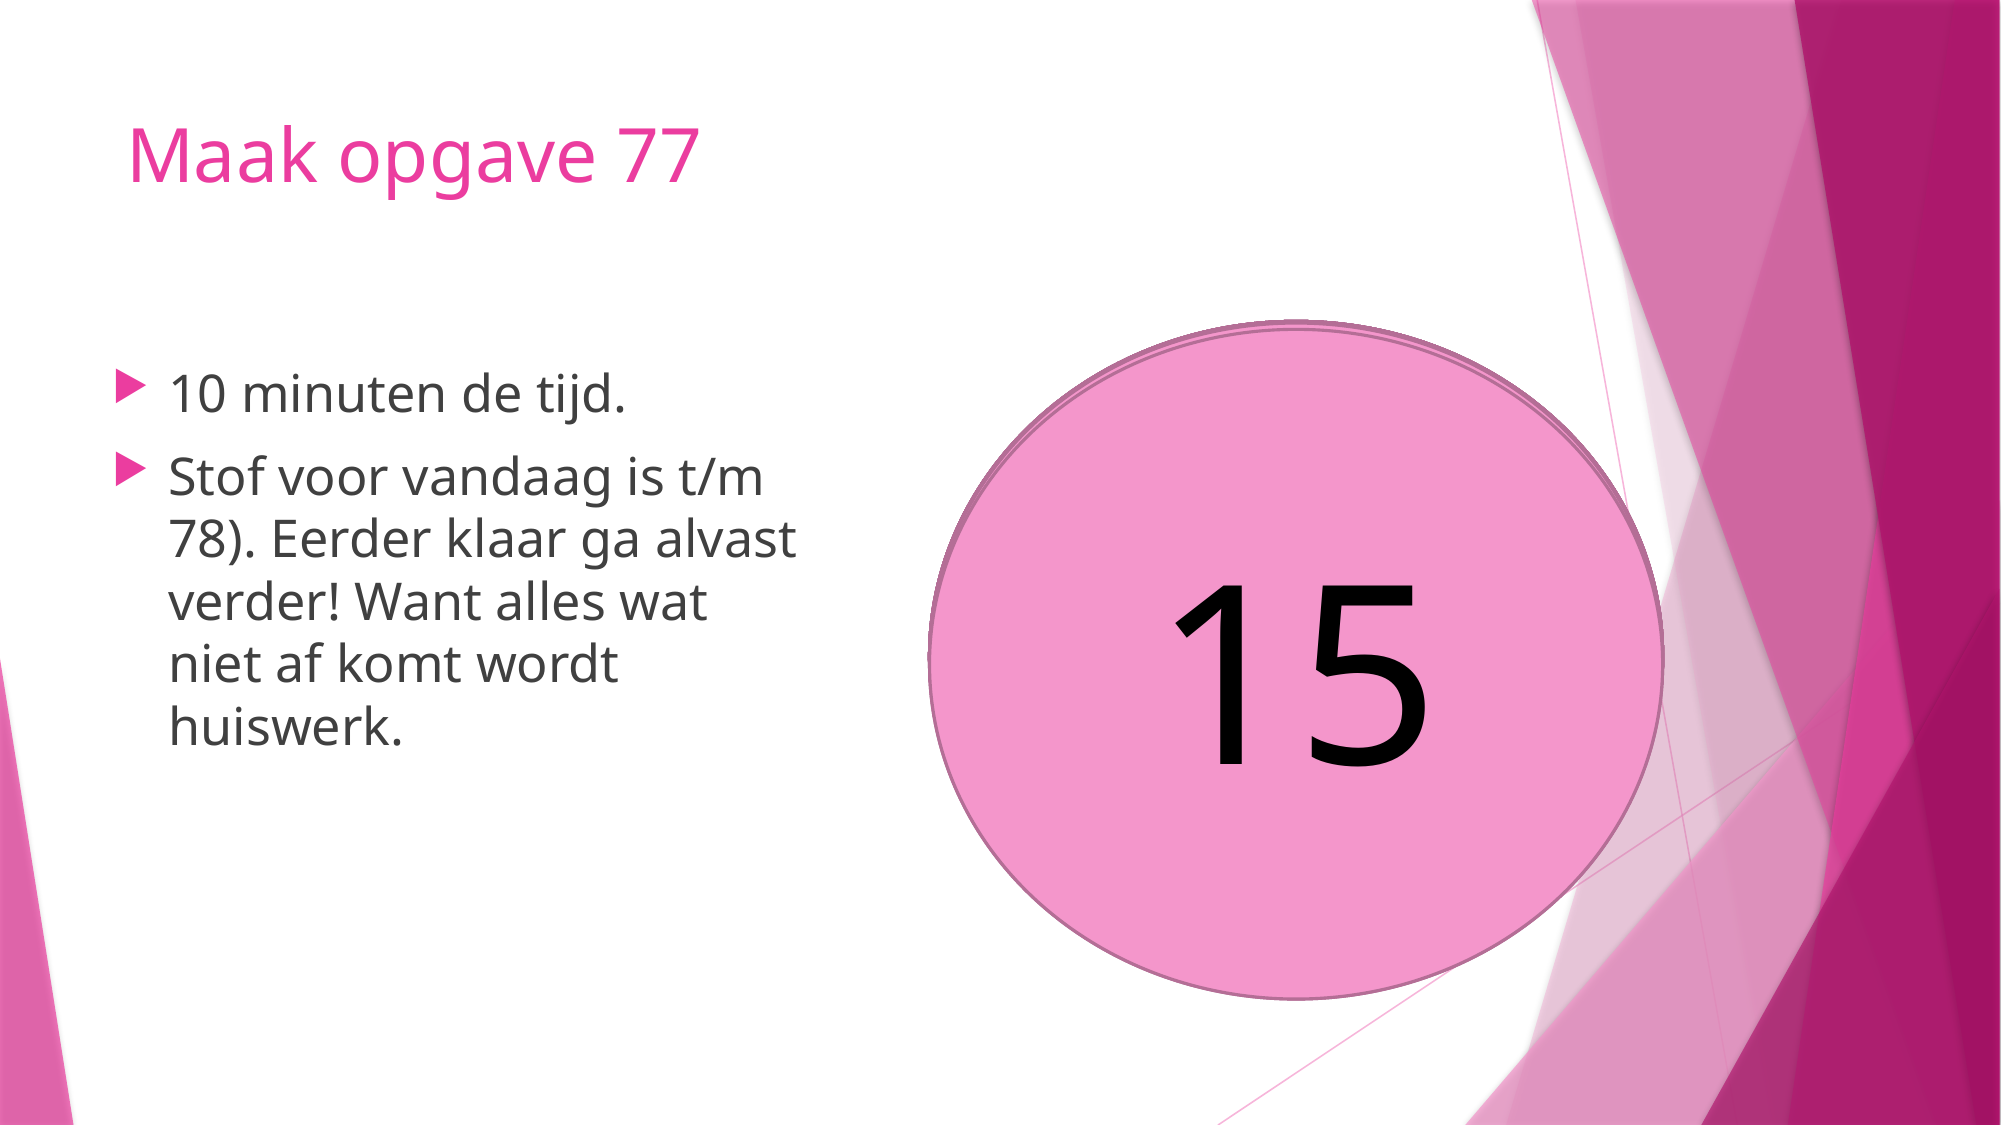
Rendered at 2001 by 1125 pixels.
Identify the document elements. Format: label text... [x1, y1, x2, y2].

list 10 minuten de tijd. Stof voor vandaag is t/m 78). Eerder klaar ga alvast verder! Want alles wat niet af komt wordt huiswerk. [97, 352, 817, 960]
text_box 15 [927, 327, 1665, 1001]
text_box 14 [930, 321, 1662, 621]
title Maak opgave 77 [111, 99, 1522, 317]
